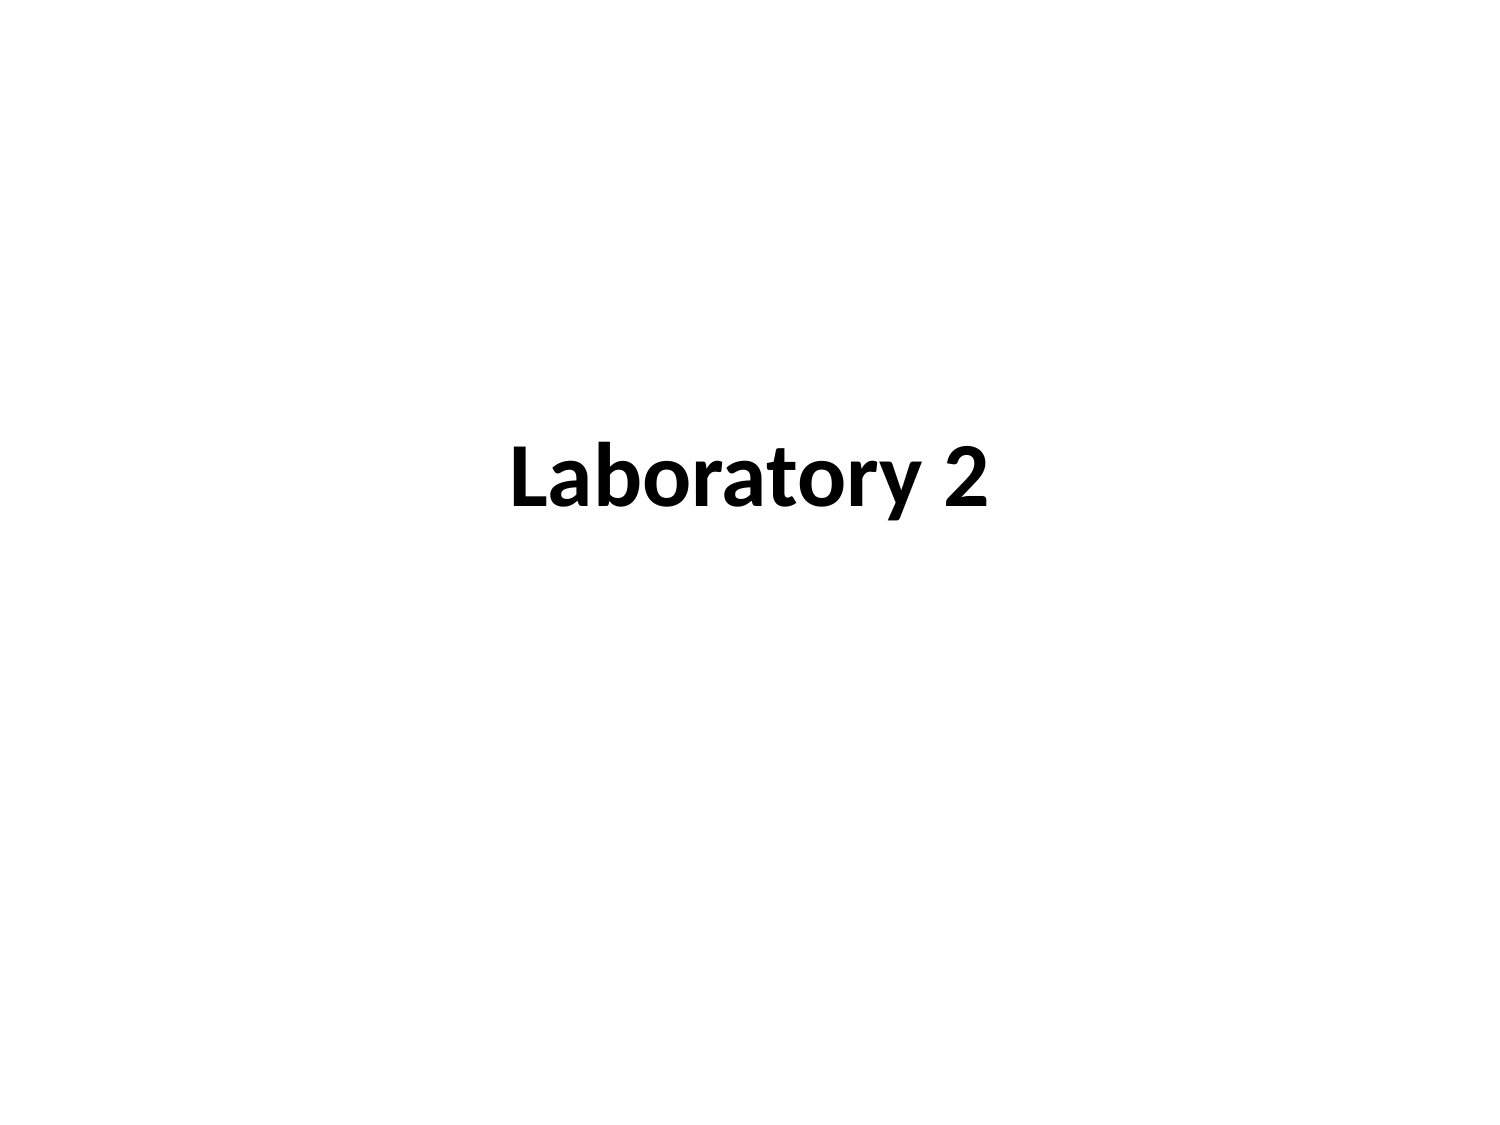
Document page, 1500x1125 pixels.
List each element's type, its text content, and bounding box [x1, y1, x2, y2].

title Laboratory 2 [112, 349, 1388, 591]
